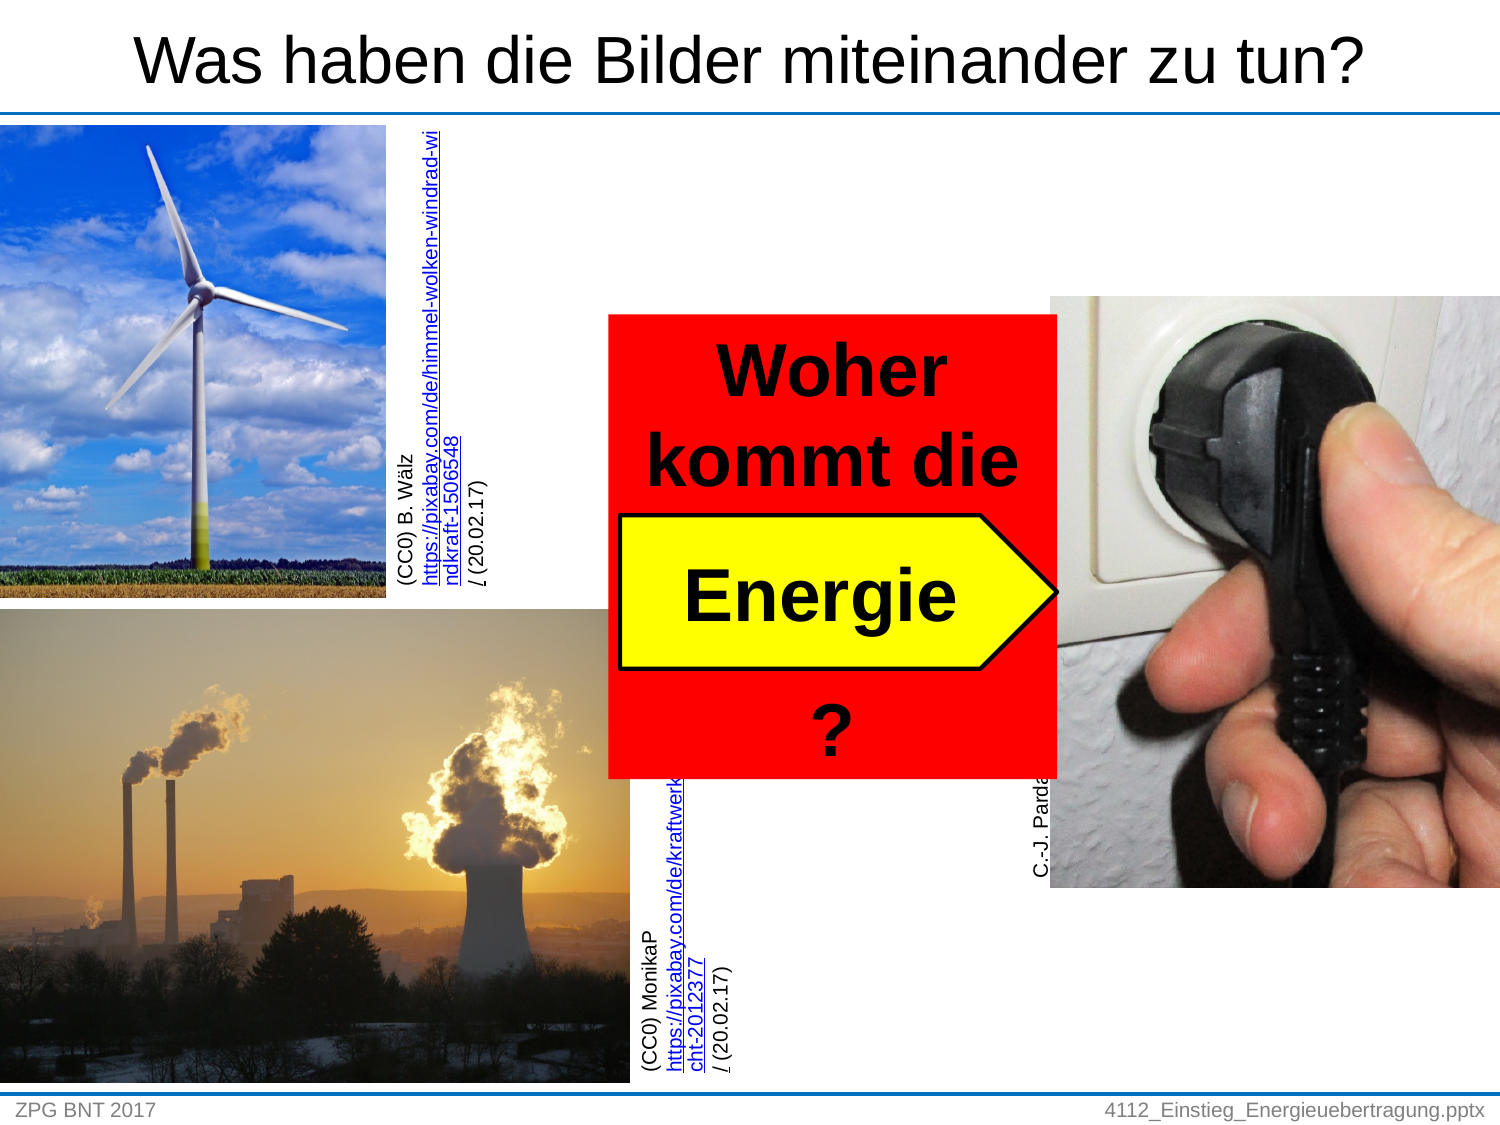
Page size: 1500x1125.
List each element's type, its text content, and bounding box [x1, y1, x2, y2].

slide_number 4112_Einstieg_Energieuebertragung.pptx [1080, 1094, 1500, 1125]
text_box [0, 119, 445, 599]
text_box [1020, 296, 1500, 888]
slide_number ZPG BNT 2017 [0, 1094, 408, 1125]
text_box Woher kommt die ? [706, 639, 1015, 780]
text_box Energie [617, 513, 1015, 671]
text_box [0, 605, 702, 1083]
title Was haben die Bilder miteinander zu tun? [0, 0, 1500, 114]
text_box Woher kommt die ? [608, 314, 1015, 604]
